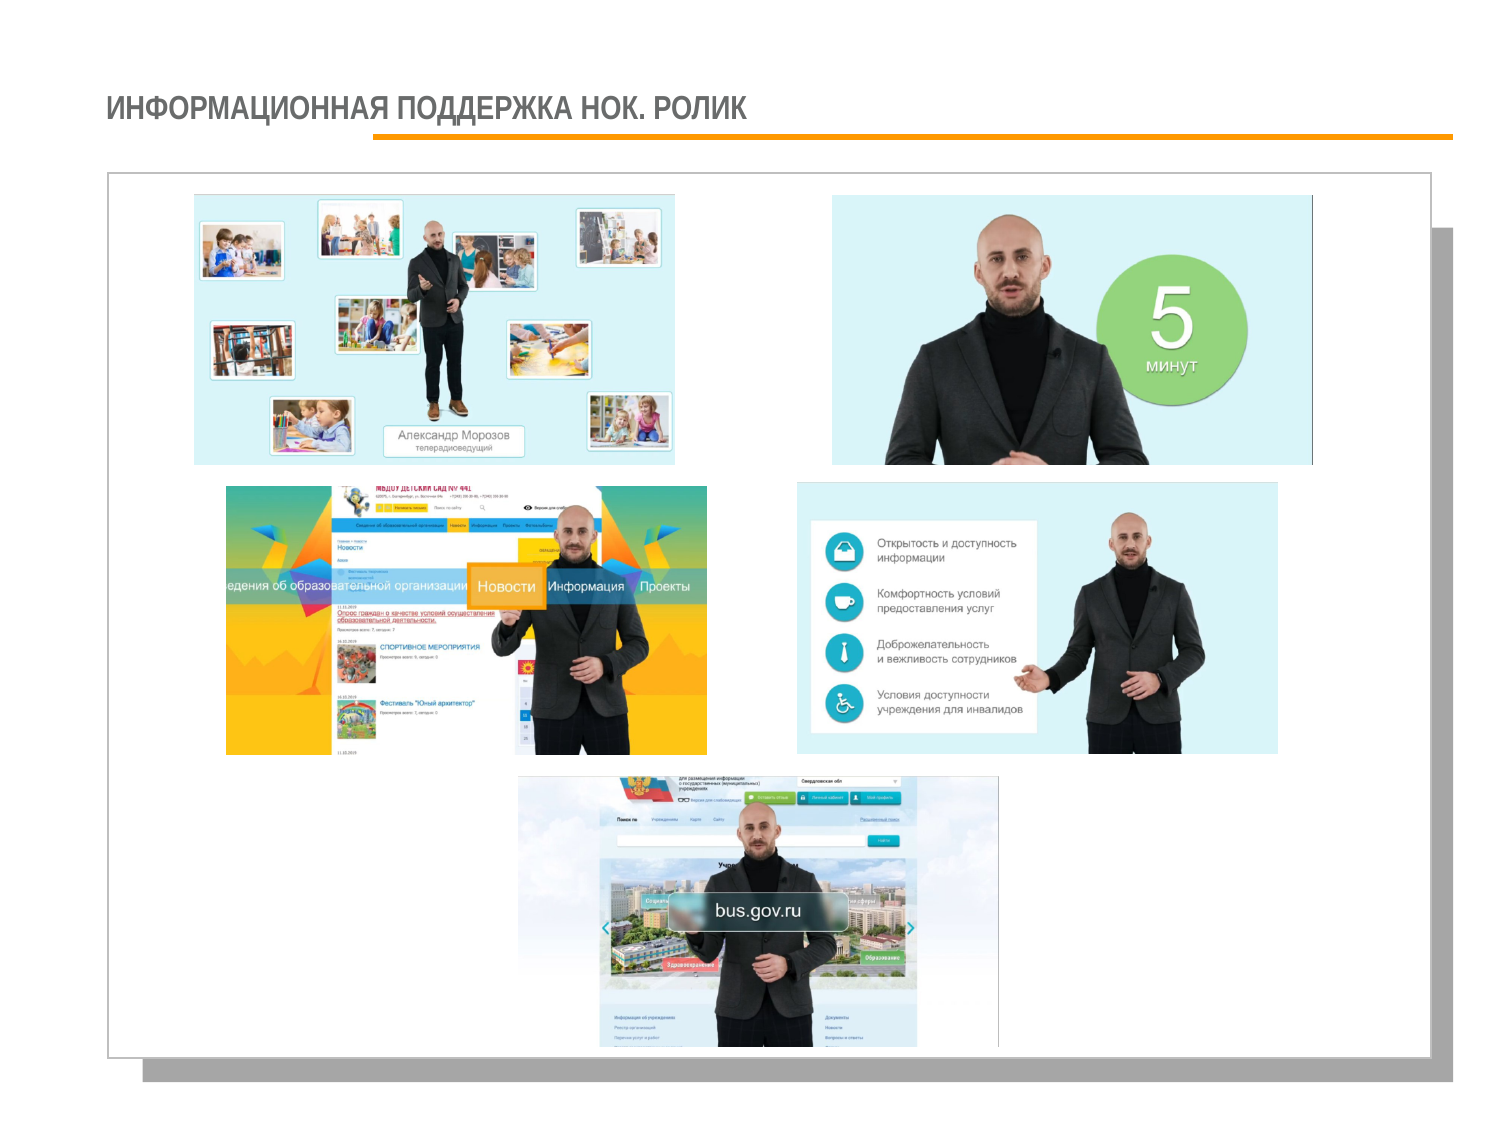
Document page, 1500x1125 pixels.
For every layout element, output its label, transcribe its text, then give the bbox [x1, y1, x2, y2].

picture [226, 486, 707, 756]
picture [797, 482, 1279, 754]
picture [832, 195, 1313, 465]
picture [194, 194, 676, 466]
picture [517, 776, 999, 1048]
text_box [107, 172, 1454, 1083]
title Информационная поддержка нок. РОЛИК [91, 63, 1441, 149]
